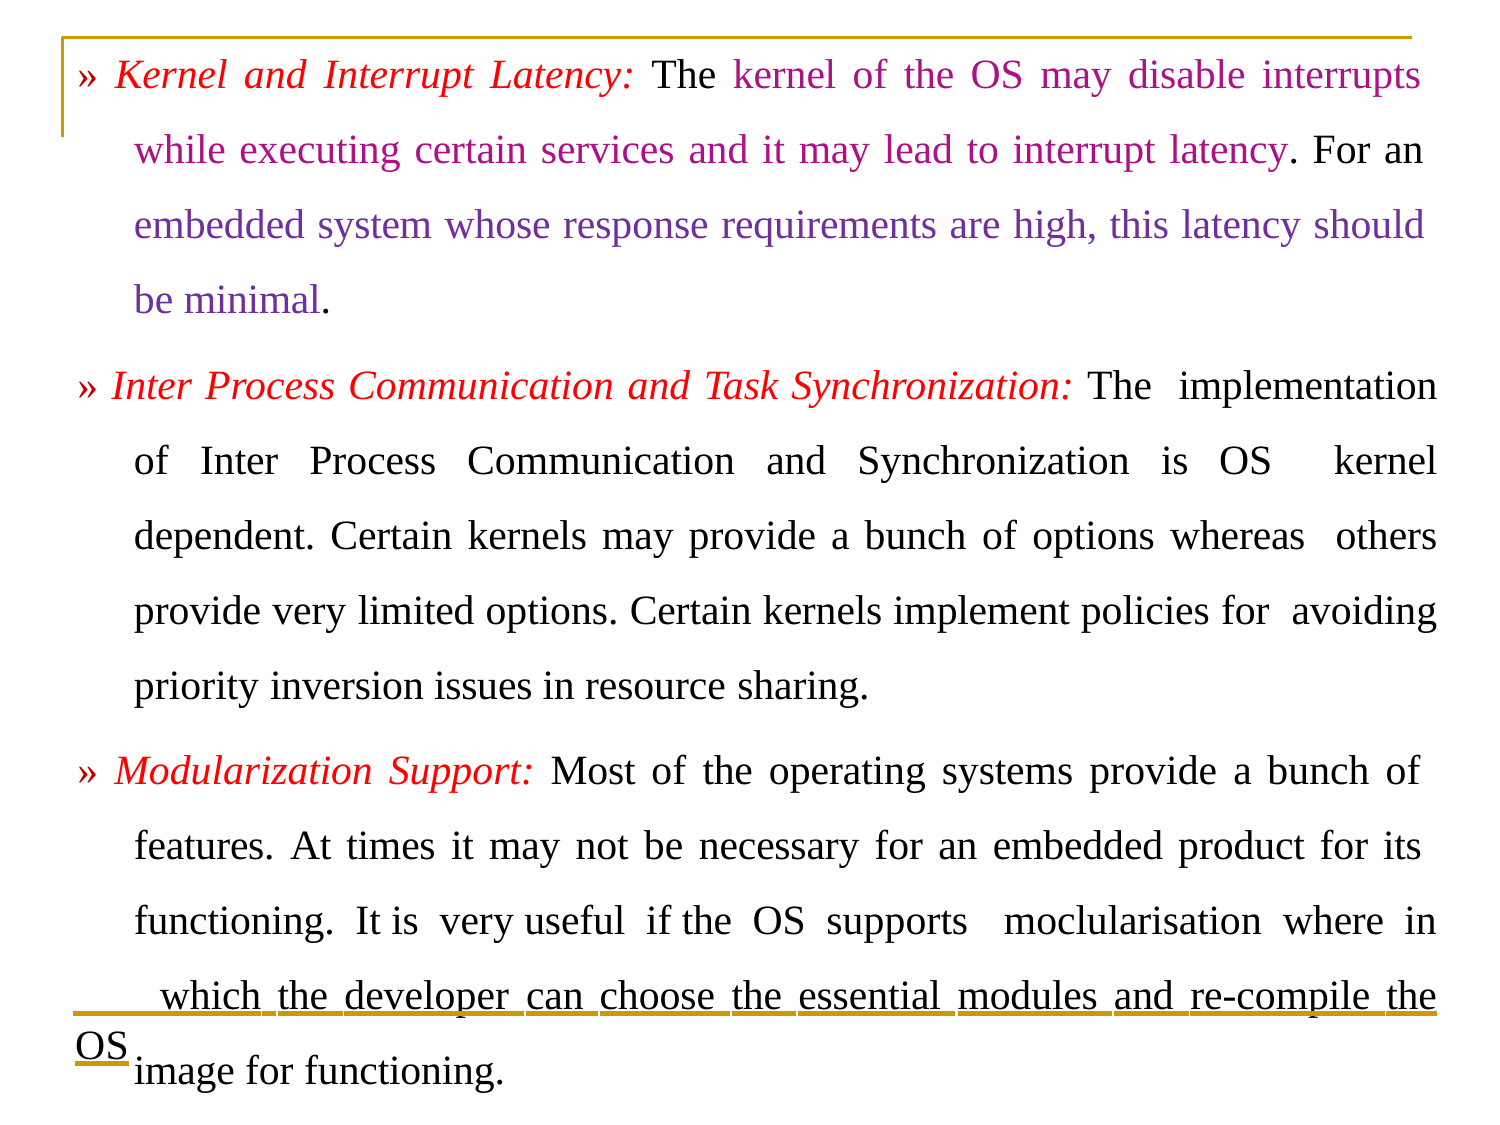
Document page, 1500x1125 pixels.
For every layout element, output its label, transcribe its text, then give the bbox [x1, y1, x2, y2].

title » Kernel and Interrupt Latency: The kernel of the OS may disable interrupts while executing certain services and it may lead to interrupt latency. For an embedded system whose response requirements are high, this latency should be minimal. [75, 20, 1439, 323]
text_box image for functioning. [131, 1040, 508, 1093]
text_box » Inter Process Communication and Task Synchronization: The implementation of Inter Process Communication and Synchronization is OS kernel dependent. Certain kernels may provide a bunch of options whereas others provide very limited options. Certain kernels implement policies for avoiding priority inversion issues in resource sharing. » Modularization Support: Most of the operating systems provide a bunch of features. At times it may not be necessary for an embedded product for its functioning. It is very useful if the OS supports moclularisation where in which the developer can choose the essential modules and re-compile the OS [72, 330, 1438, 1068]
